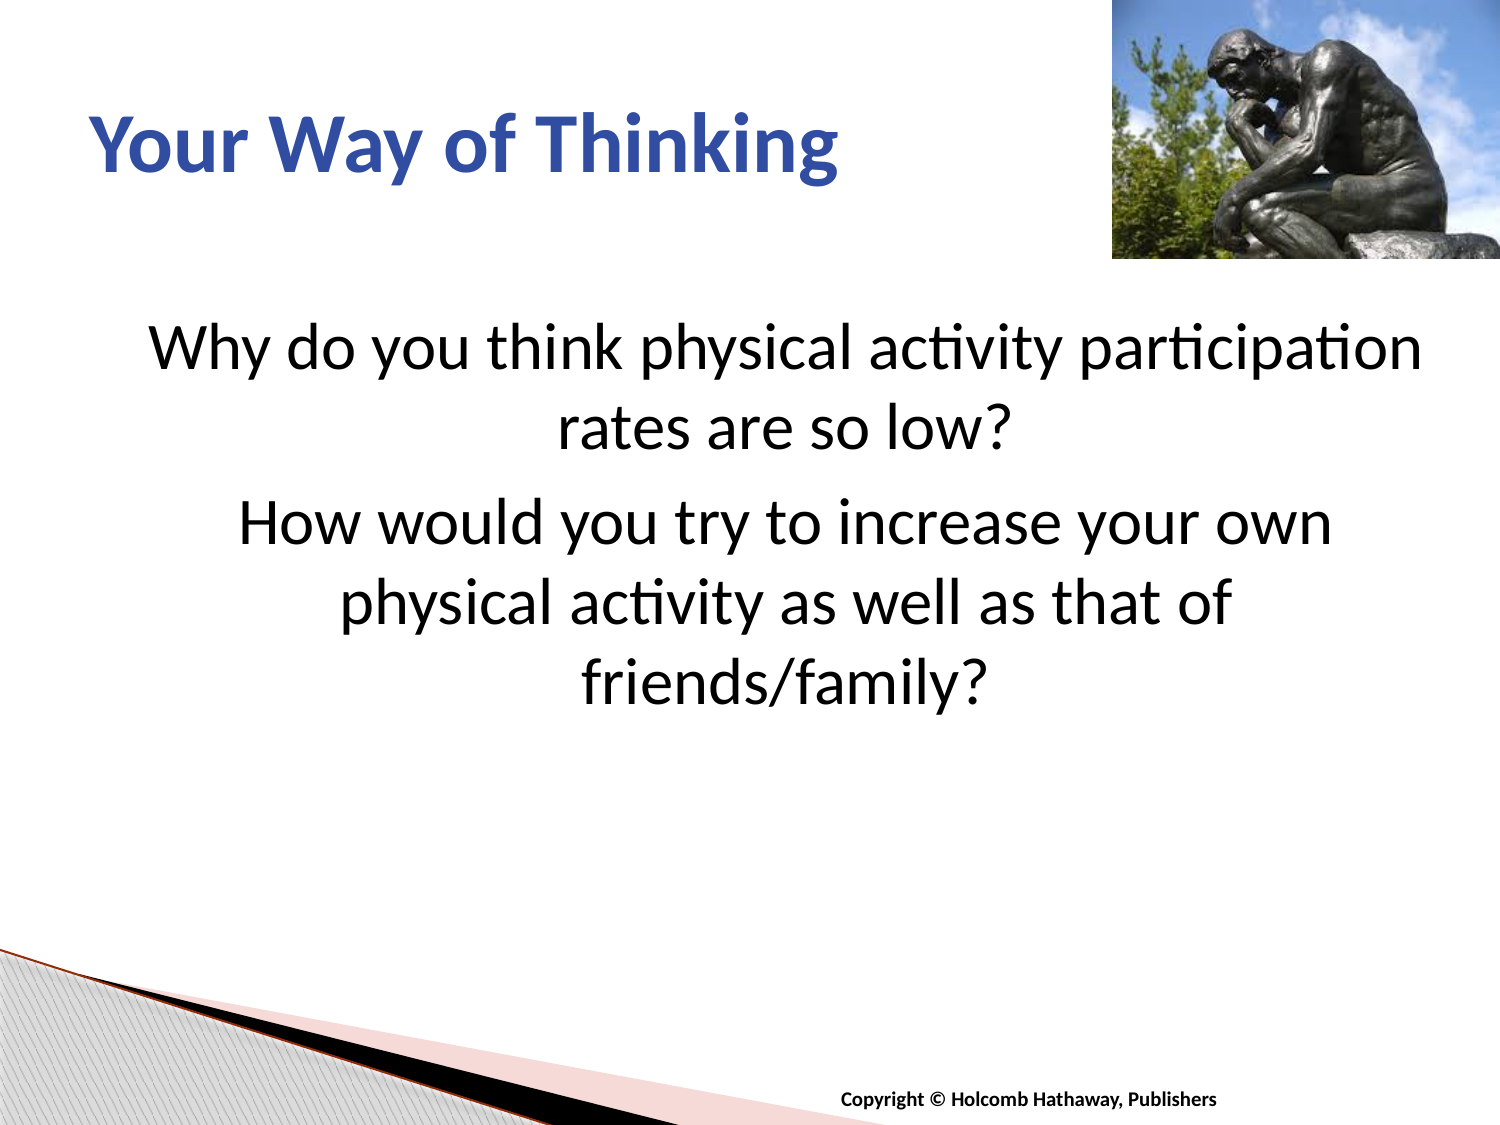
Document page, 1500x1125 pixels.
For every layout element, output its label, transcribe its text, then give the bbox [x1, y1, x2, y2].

title Your Way of Thinking [75, 45, 1106, 233]
picture [1112, 0, 1500, 259]
footer Copyright © Holcomb Hathaway, Publishers [718, 1072, 1237, 1118]
list Why do you think physical activity participation rates are so low? How would you try to increase your own physical activity as well as that of friends/family? [115, 295, 1440, 1048]
